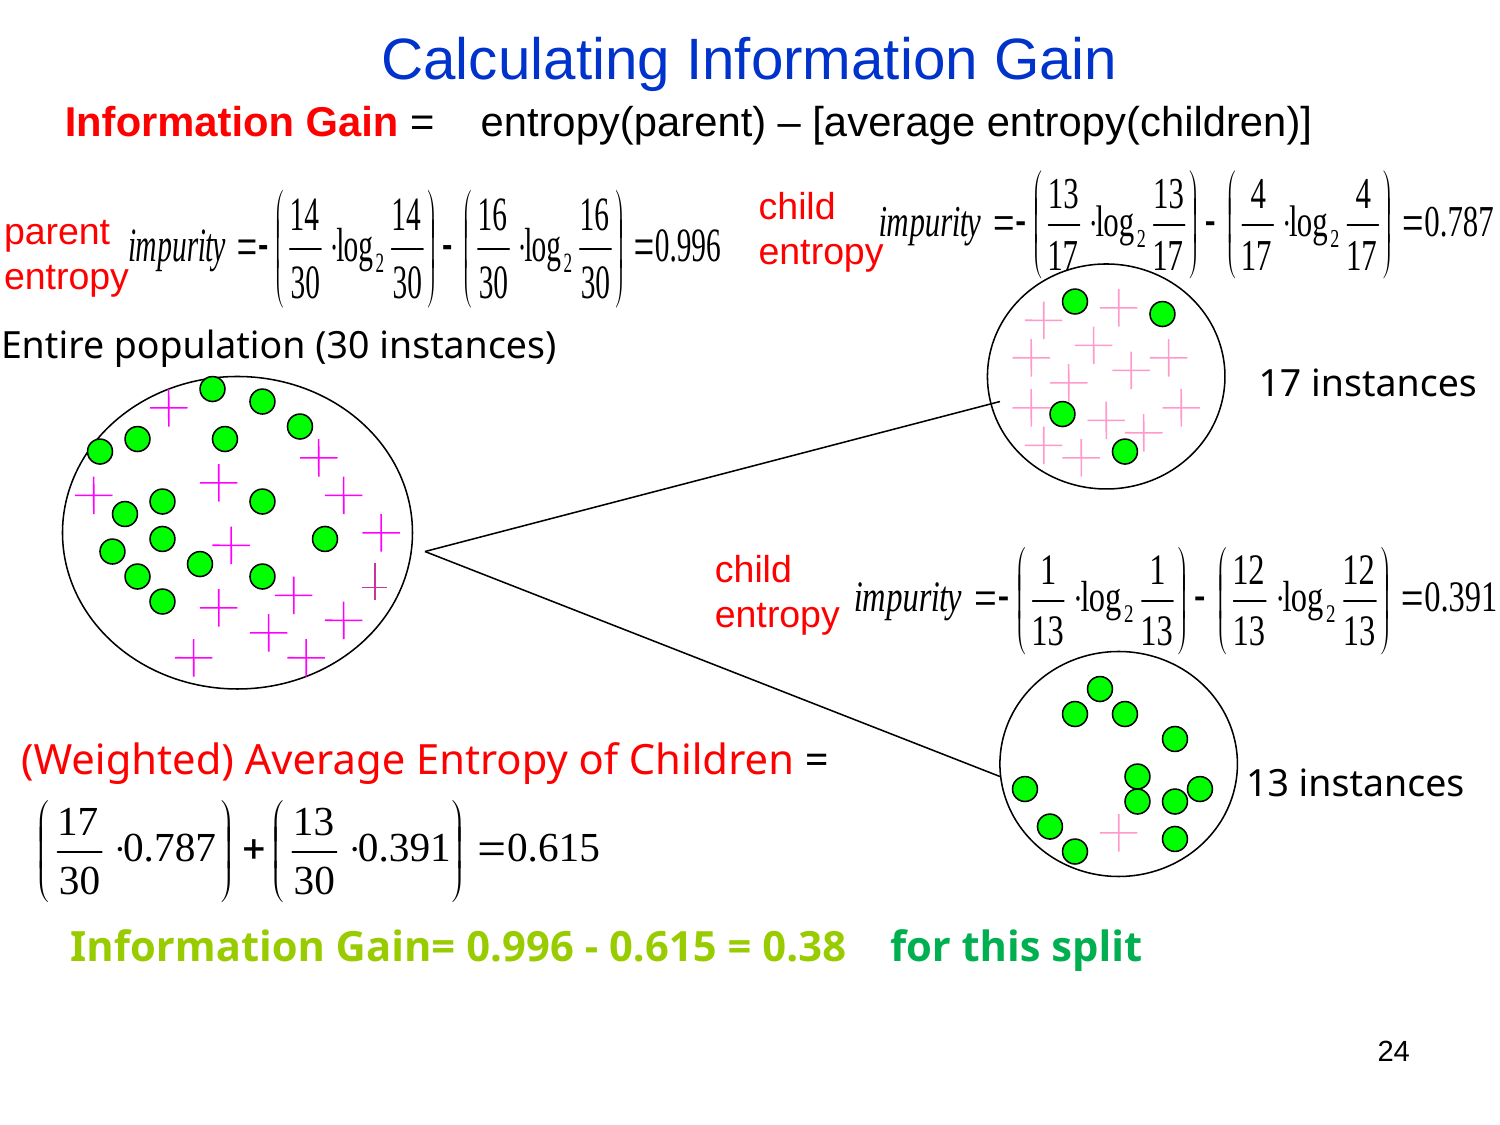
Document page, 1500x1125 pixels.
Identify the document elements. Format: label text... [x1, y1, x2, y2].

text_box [999, 671, 1238, 877]
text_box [874, 162, 1500, 288]
text_box child entropy [744, 175, 869, 280]
text_box Information Gain = entropy(parent) – [average entropy(children)] [50, 87, 1438, 125]
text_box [849, 538, 1500, 663]
text_box child entropy [700, 537, 850, 643]
text_box Calculating Information Gain [74, 12, 1425, 87]
text_box (Weighted) Average Entropy of Children = [6, 726, 844, 791]
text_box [987, 263, 1226, 490]
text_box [62, 376, 413, 690]
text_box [30, 792, 607, 911]
text_box 17 instances [1243, 351, 1493, 412]
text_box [124, 180, 725, 318]
text_box Information Gain= 0.996 - 0.615 = 0.38 for this split [55, 912, 1158, 978]
text_box Entire population (30 instances) [0, 313, 572, 374]
text_box 13 instances [1241, 751, 1480, 812]
slide_number 24 [1074, 1024, 1426, 1103]
text_box parent entropy [0, 199, 119, 305]
